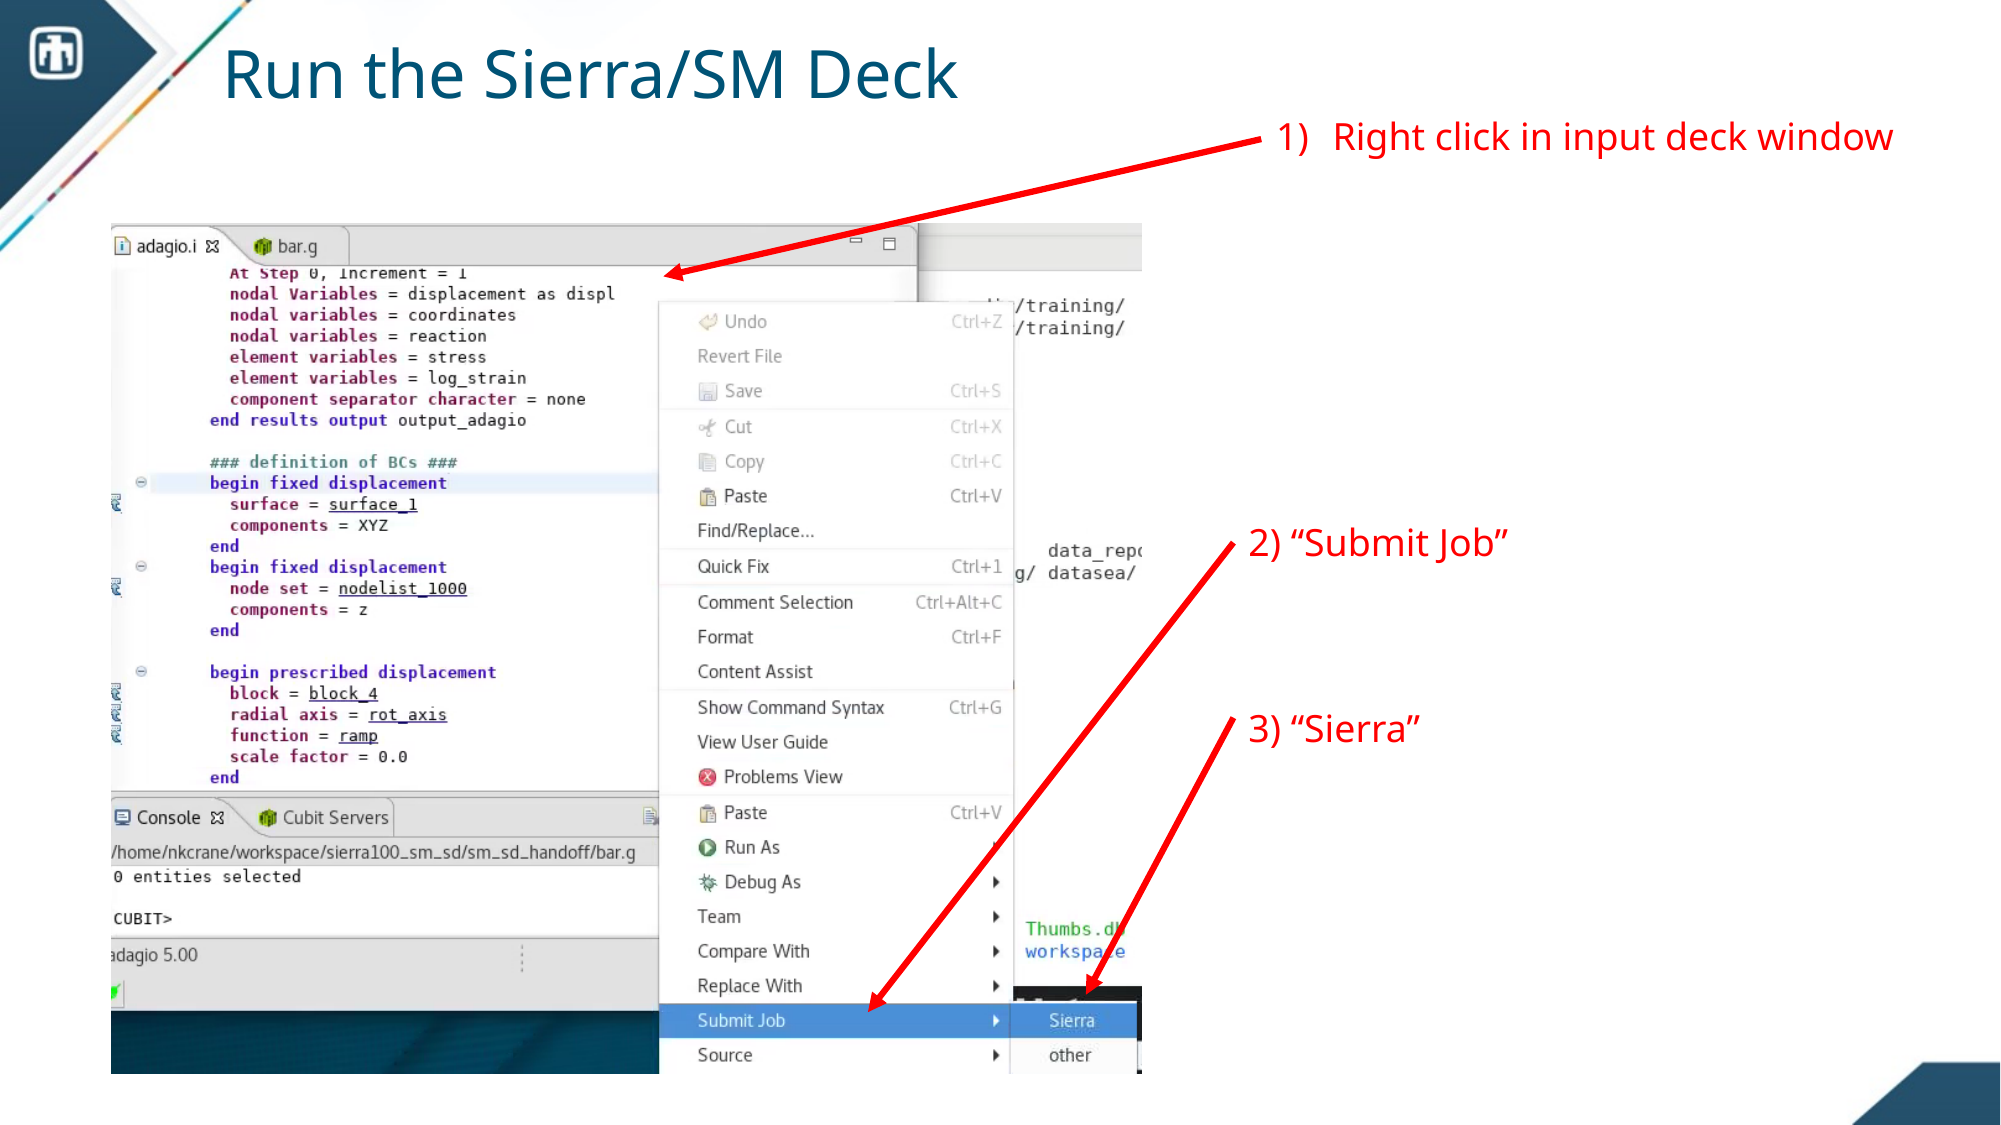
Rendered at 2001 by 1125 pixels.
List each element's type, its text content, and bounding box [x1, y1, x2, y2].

text_box 2) “Submit Job” [1233, 511, 1402, 614]
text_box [1085, 717, 1234, 995]
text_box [867, 542, 1234, 1013]
text_box Right click in input deck window [1261, 105, 1430, 208]
picture [0, 0, 2001, 1125]
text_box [663, 139, 1262, 277]
text_box 3) “Sierra” [1234, 697, 1402, 800]
title Run the Sierra/SM Deck [222, 13, 1879, 141]
